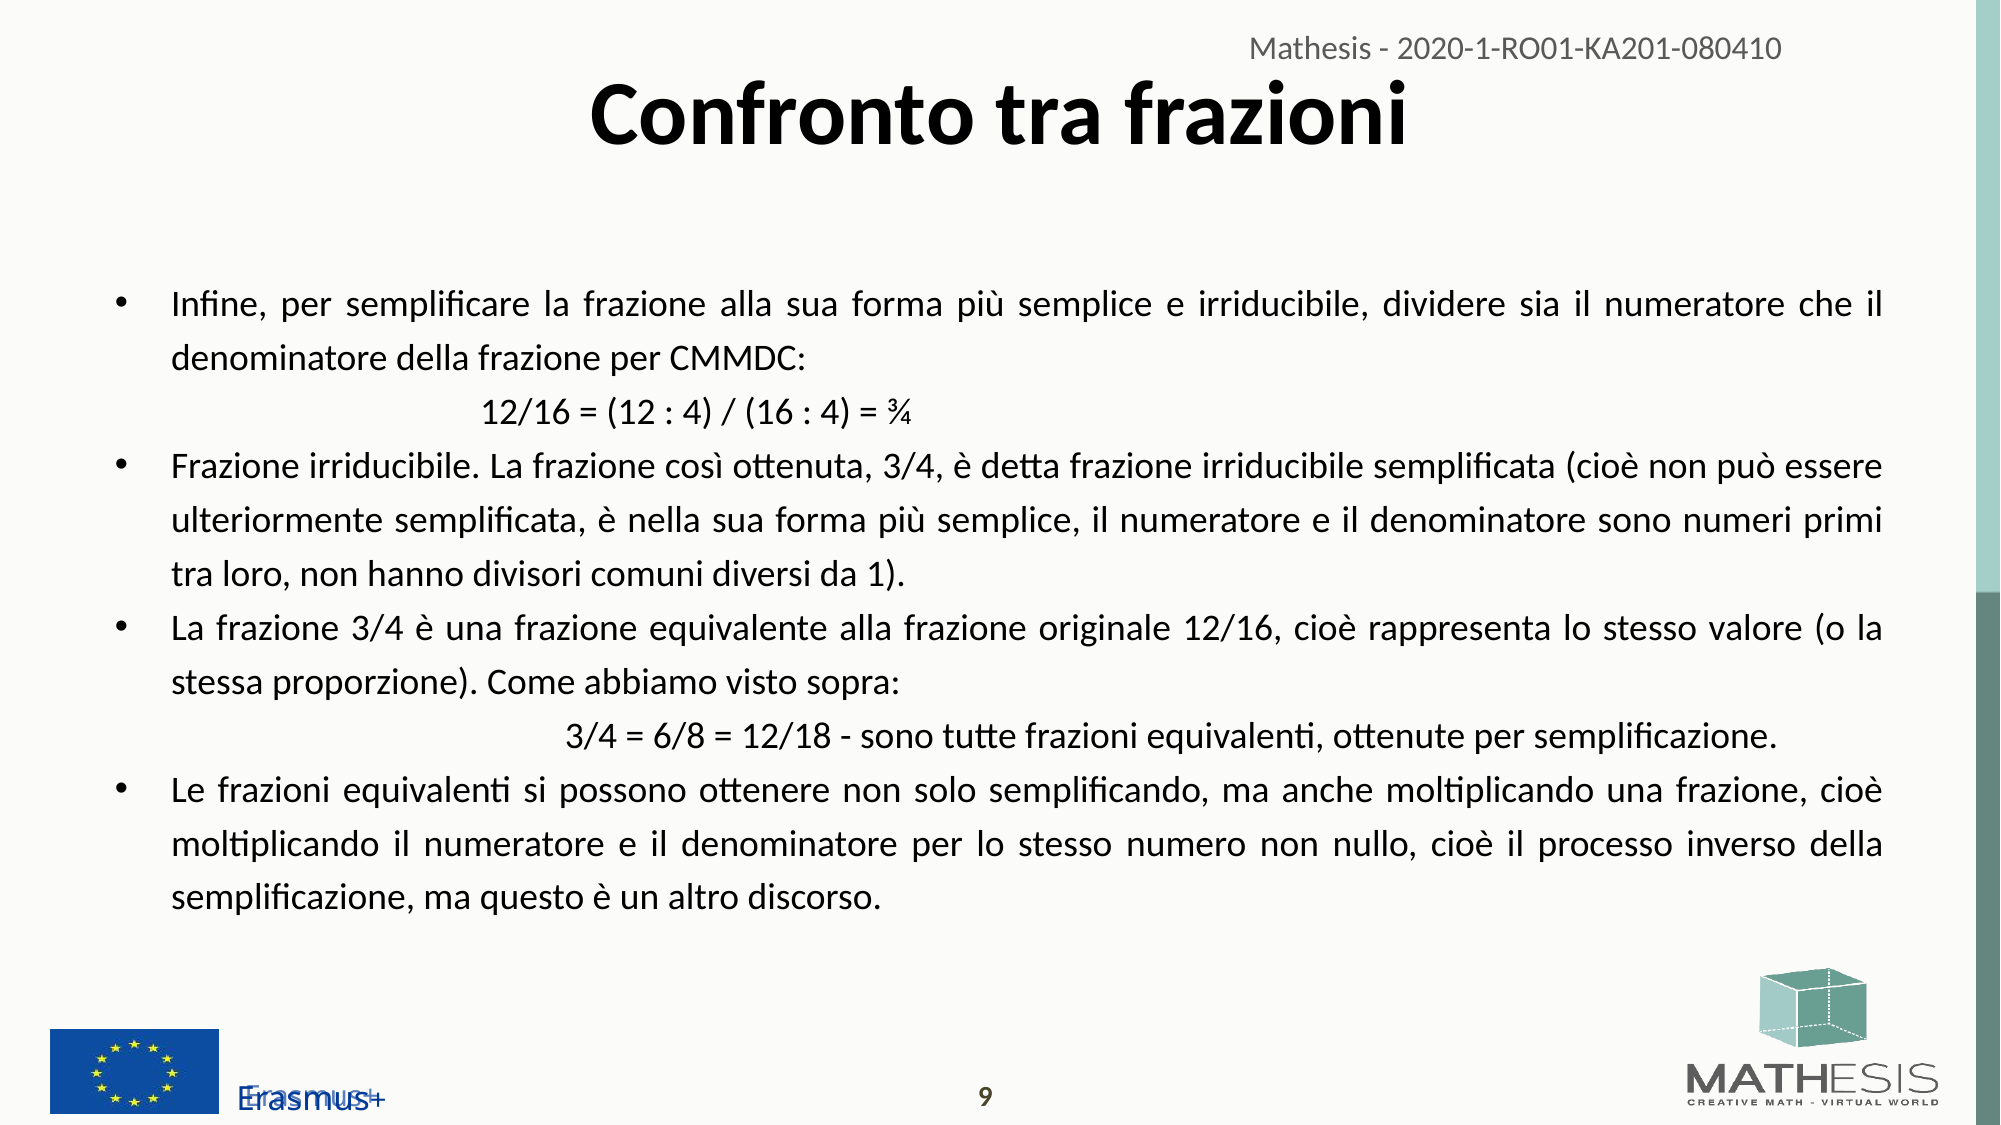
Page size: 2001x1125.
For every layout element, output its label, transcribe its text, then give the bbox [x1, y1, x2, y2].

list Infine, per semplificare la frazione alla sua forma più semplice e irriducibile, dividere sia il numeratore che il denominatore della frazione per CMMDC: 12/16 = (12 : 4) / (16 : 4) = ¾ Frazione irriducibile. La frazione così ottenuta, 3/4, è detta frazione irriducibile semplificata (cioè non può essere ulteriormente semplificata, è nella sua forma più semplice, il numeratore e il denominatore sono numeri primi tra loro, non hanno divisori comuni diversi da 1). La frazione 3/4 è una frazione equivalente alla frazione originale 12/16, cioè rappresenta lo stesso valore (o la stessa proporzione). Come abbiamo visto sopra: 3/4 = 6/8 = 12/18 - sono tutte frazioni equivalenti, ottenute per semplificazione. Le frazioni equivalenti si possono ottenere non solo semplificando, ma anche moltiplicando una frazione, cioè moltiplicando il numeratore e il denominatore per lo stesso numero non nullo, cioè il processo inverso della semplificazione, ma questo è un altro discorso. [99, 262, 1900, 1005]
picture [50, 1029, 219, 1114]
title Confronto tra frazioni [99, 45, 1900, 233]
